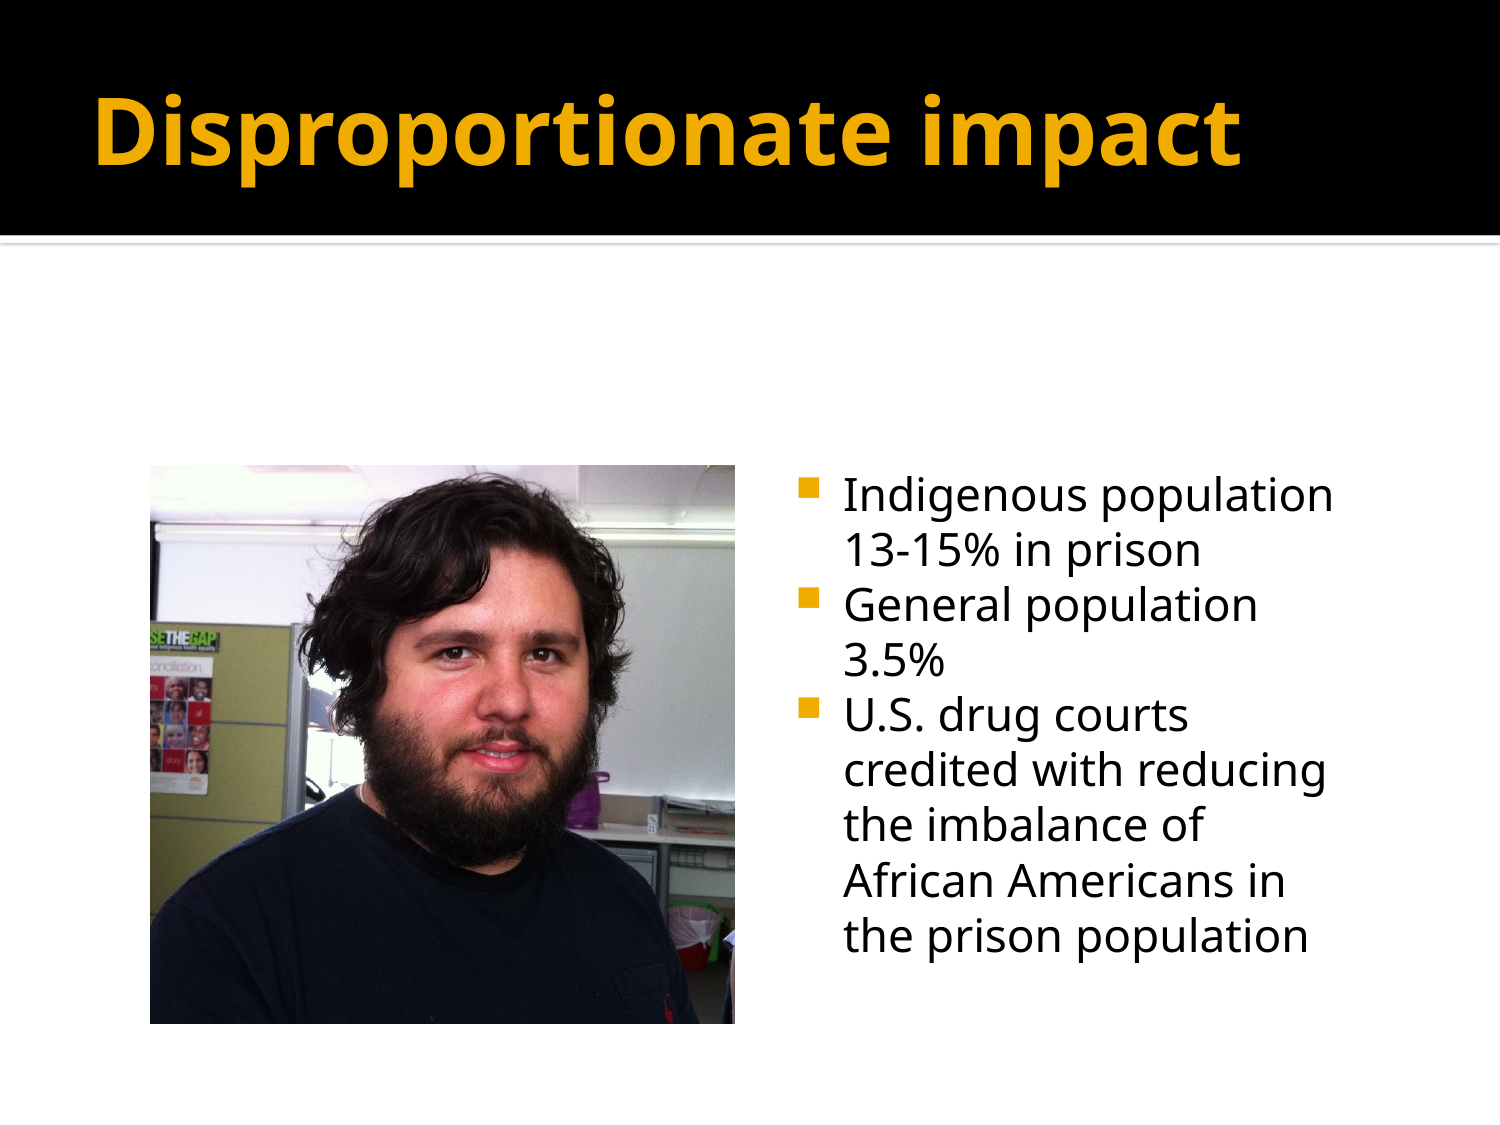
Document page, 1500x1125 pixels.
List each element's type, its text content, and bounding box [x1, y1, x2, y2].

list Indigenous population 13-15% in prison General population 3.5% U.S. drug courts credited with reducing the imbalance of African Americans in the prison population [768, 450, 1353, 1040]
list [149, 465, 735, 1024]
title Disproportionate impact [75, 24, 1425, 231]
